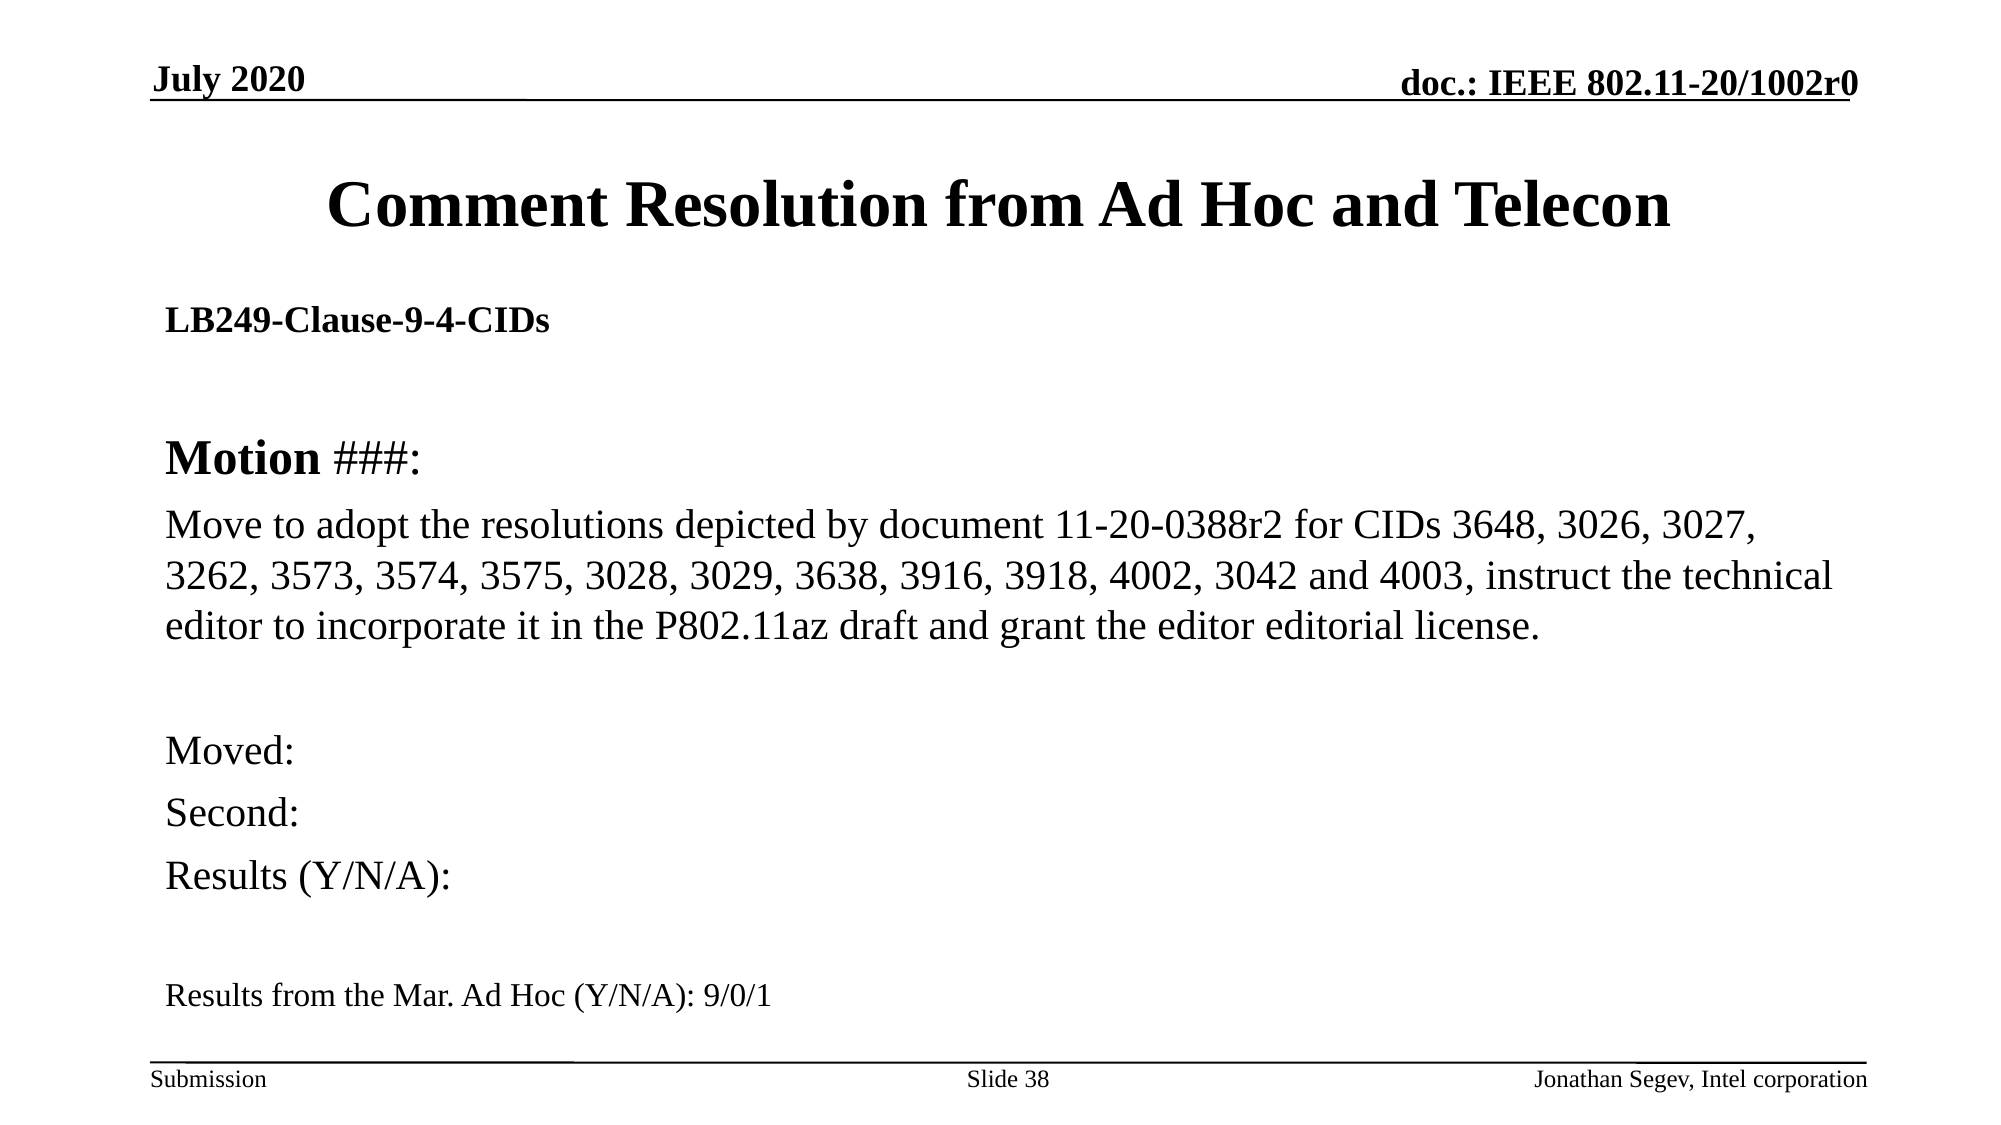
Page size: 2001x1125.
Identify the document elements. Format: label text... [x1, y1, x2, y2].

slide_number Slide 38 [950, 1061, 1067, 1123]
list LB249-Clause-9-4-CIDs Motion ###: Move to adopt the resolutions depicted by document 11-20-0388r2 for CIDs 3648, 3026, 3027, 3262, 3573, 3574, 3575, 3028, 3029, 3638, 3916, 3918, 4002, 3042 and 4003, instruct the technical editor to incorporate it in the P802.11az draft and grant the editor editorial license. Moved: Second: Results (Y/N/A): Results from the Mar. Ad Hoc (Y/N/A): 9/0/1 [149, 286, 1850, 1000]
footer Jonathan Segev, Intel corporation [1171, 1061, 1869, 1093]
title Comment Resolution from Ad Hoc and Telecon [149, 112, 1850, 286]
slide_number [152, 54, 563, 100]
